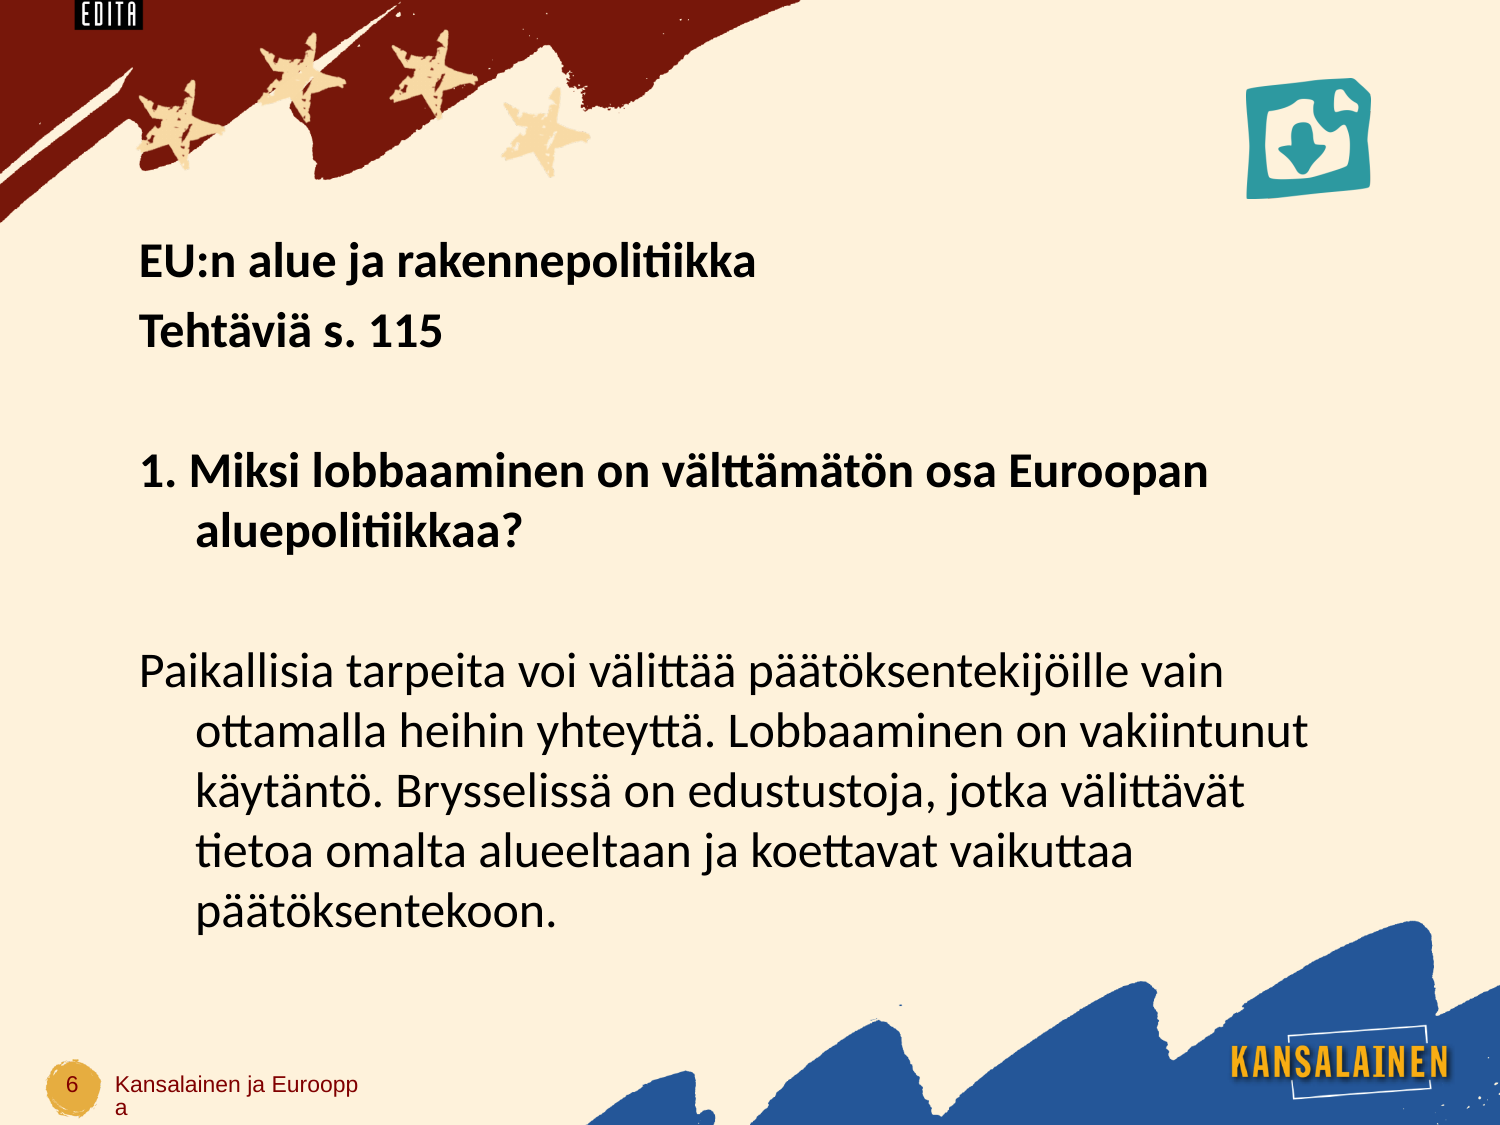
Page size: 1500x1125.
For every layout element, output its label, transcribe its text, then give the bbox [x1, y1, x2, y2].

footer Kansalainen ja Eurooppa [99, 1062, 376, 1125]
list EU:n alue ja rakennepolitiikka Tehtäviä s. 115 1. Miksi lobbaaminen on välttämätön osa Euroopan aluepolitiikkaa? Paikallisia tarpeita voi välittää päätöksentekijöille vain ottamalla heihin yhteyttä. Lobbaaminen on vakiintunut käytäntö. Brysselissä on edustustoja, jotka välittävät tietoa omalta alueeltaan ja koettavat vaikuttaa päätöksentekoon. [123, 219, 1351, 1036]
slide_number 6 [37, 1062, 99, 1125]
picture [0, 0, 1500, 1125]
